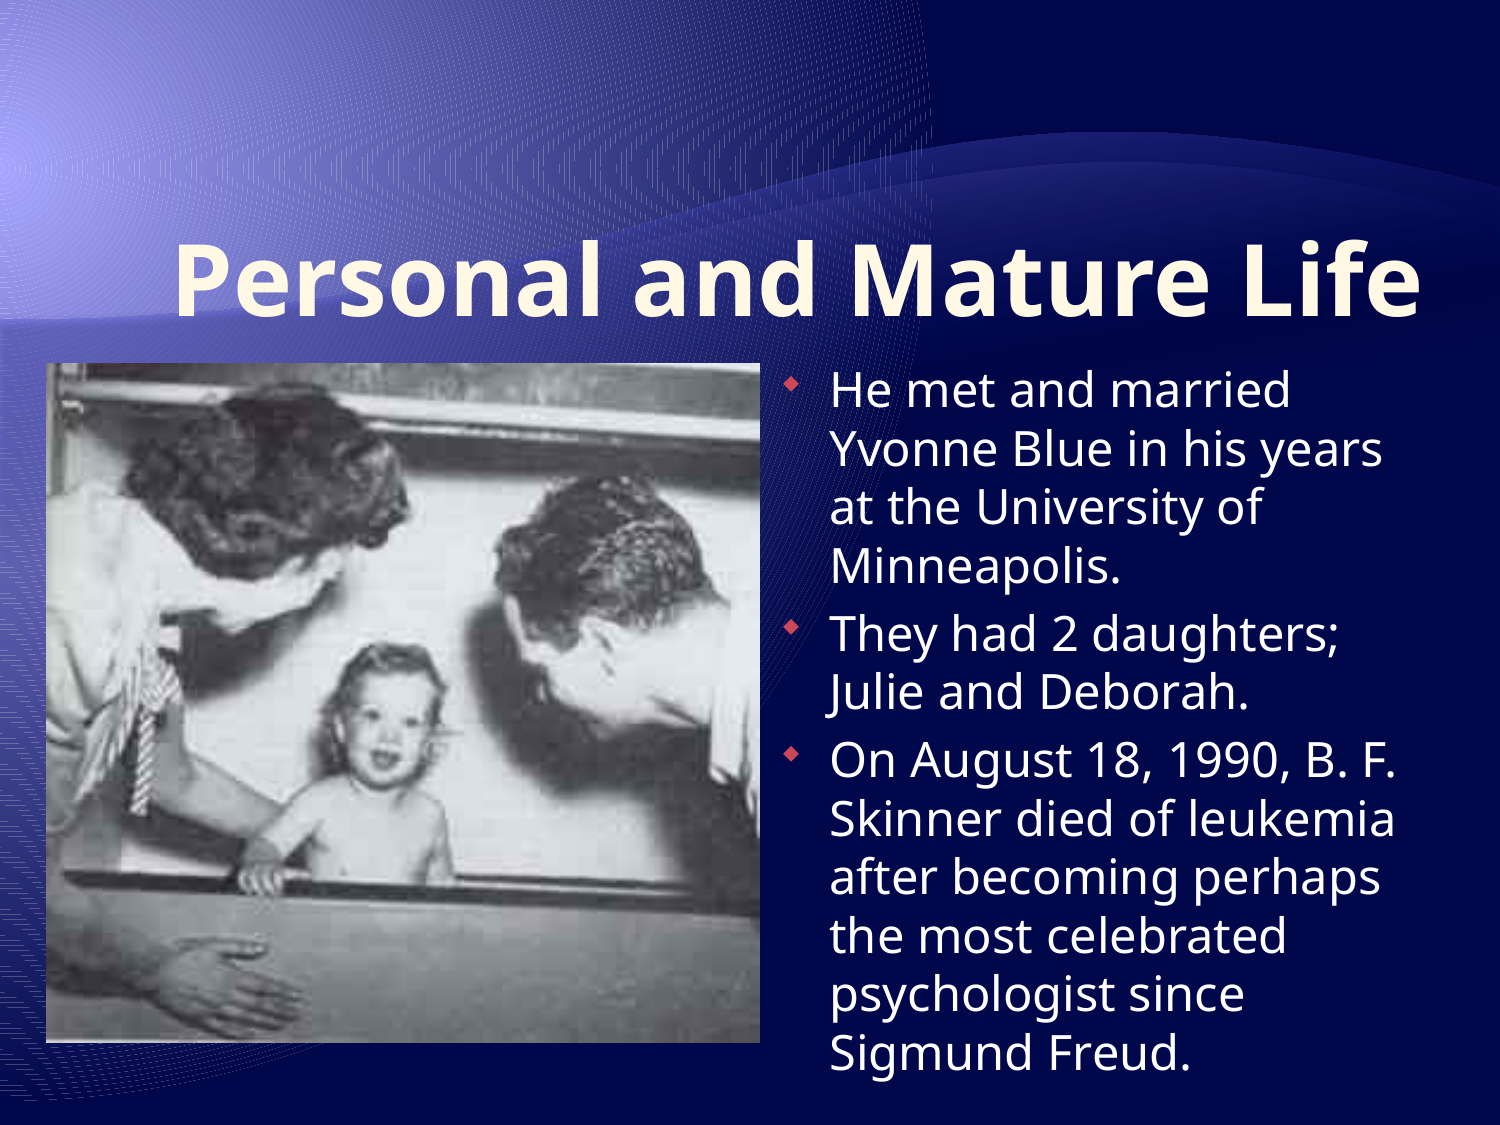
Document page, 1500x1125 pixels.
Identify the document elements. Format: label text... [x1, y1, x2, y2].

picture [46, 363, 761, 1044]
title Personal and Mature Life [75, 87, 1425, 338]
list He met and married Yvonne Blue in his years at the University of Minneapolis. They had 2 daughters; Julie and Deborah. On August 18, 1990, B. F. Skinner died of leukemia after becoming perhaps the most celebrated psychologist since Sigmund Freud. [766, 351, 1418, 1102]
